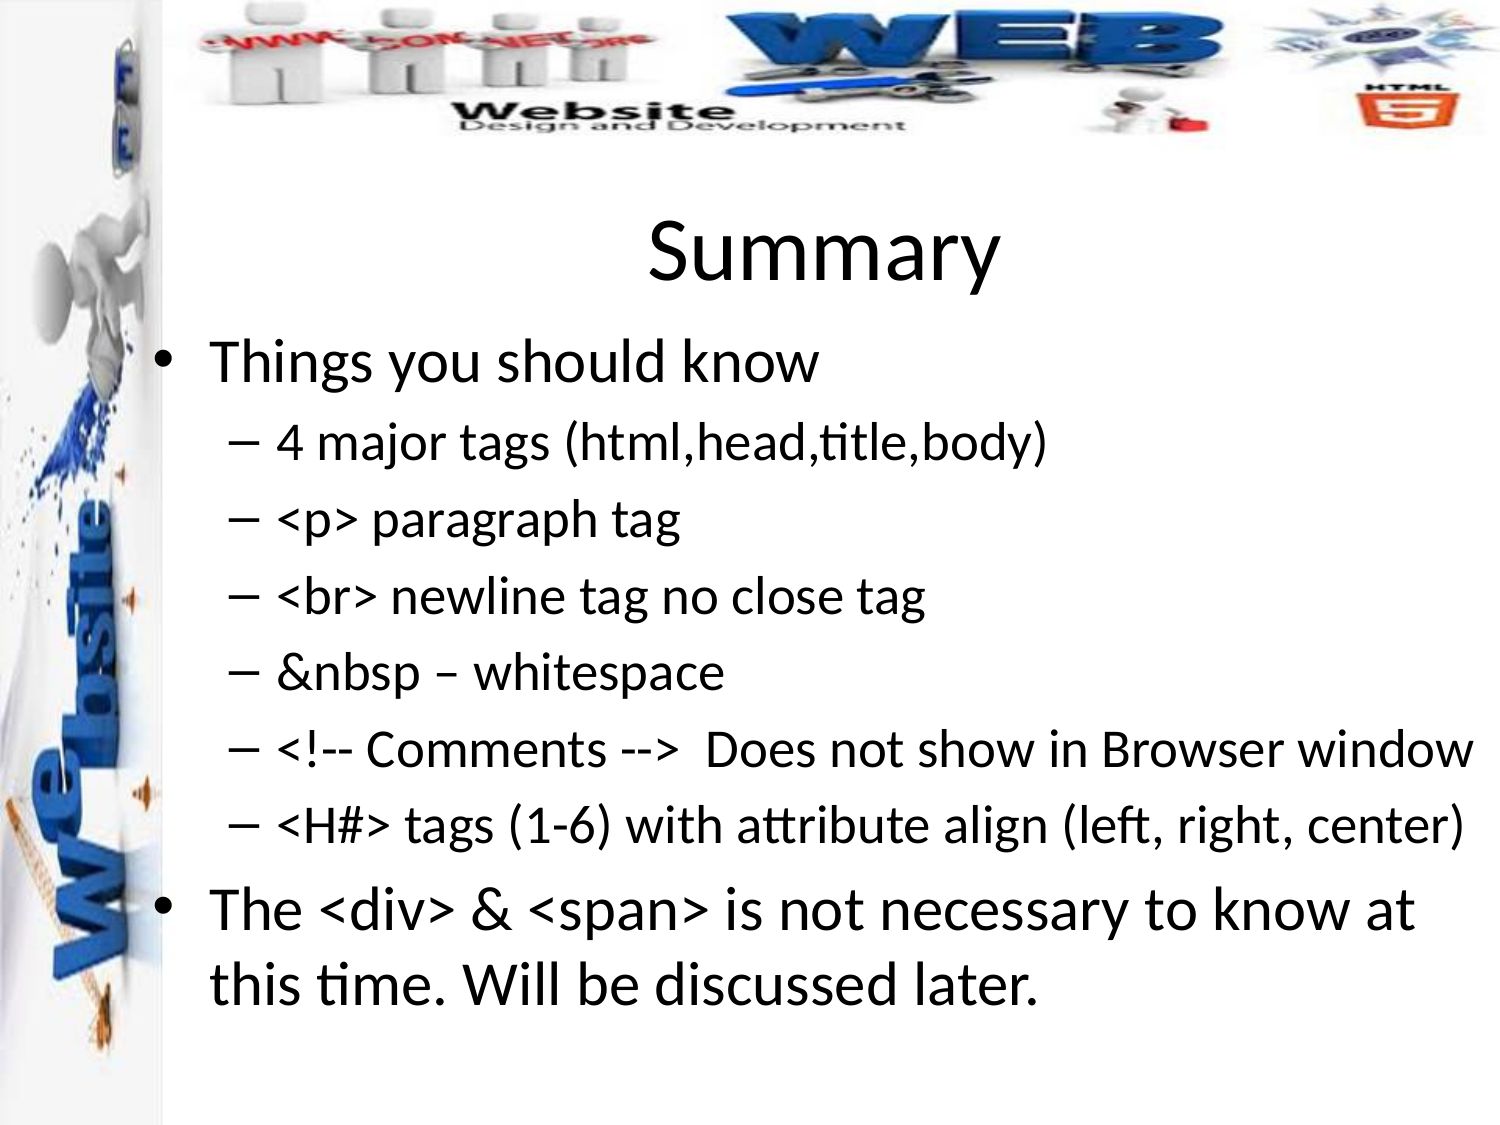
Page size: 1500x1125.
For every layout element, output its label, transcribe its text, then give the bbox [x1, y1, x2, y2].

title Summary [150, 149, 1500, 312]
list Things you should know 4 major tags (html,head,title,body) <p> paragraph tag <br> newline tag no close tag &nbsp – whitespace <!-- Comments --> Does not show in Browser window <H#> tags (1-6) with attribute align (left, right, center) The <div> & <span> is not necessary to know at this time. Will be discussed later. [137, 312, 1500, 1121]
picture [0, 0, 1500, 1125]
